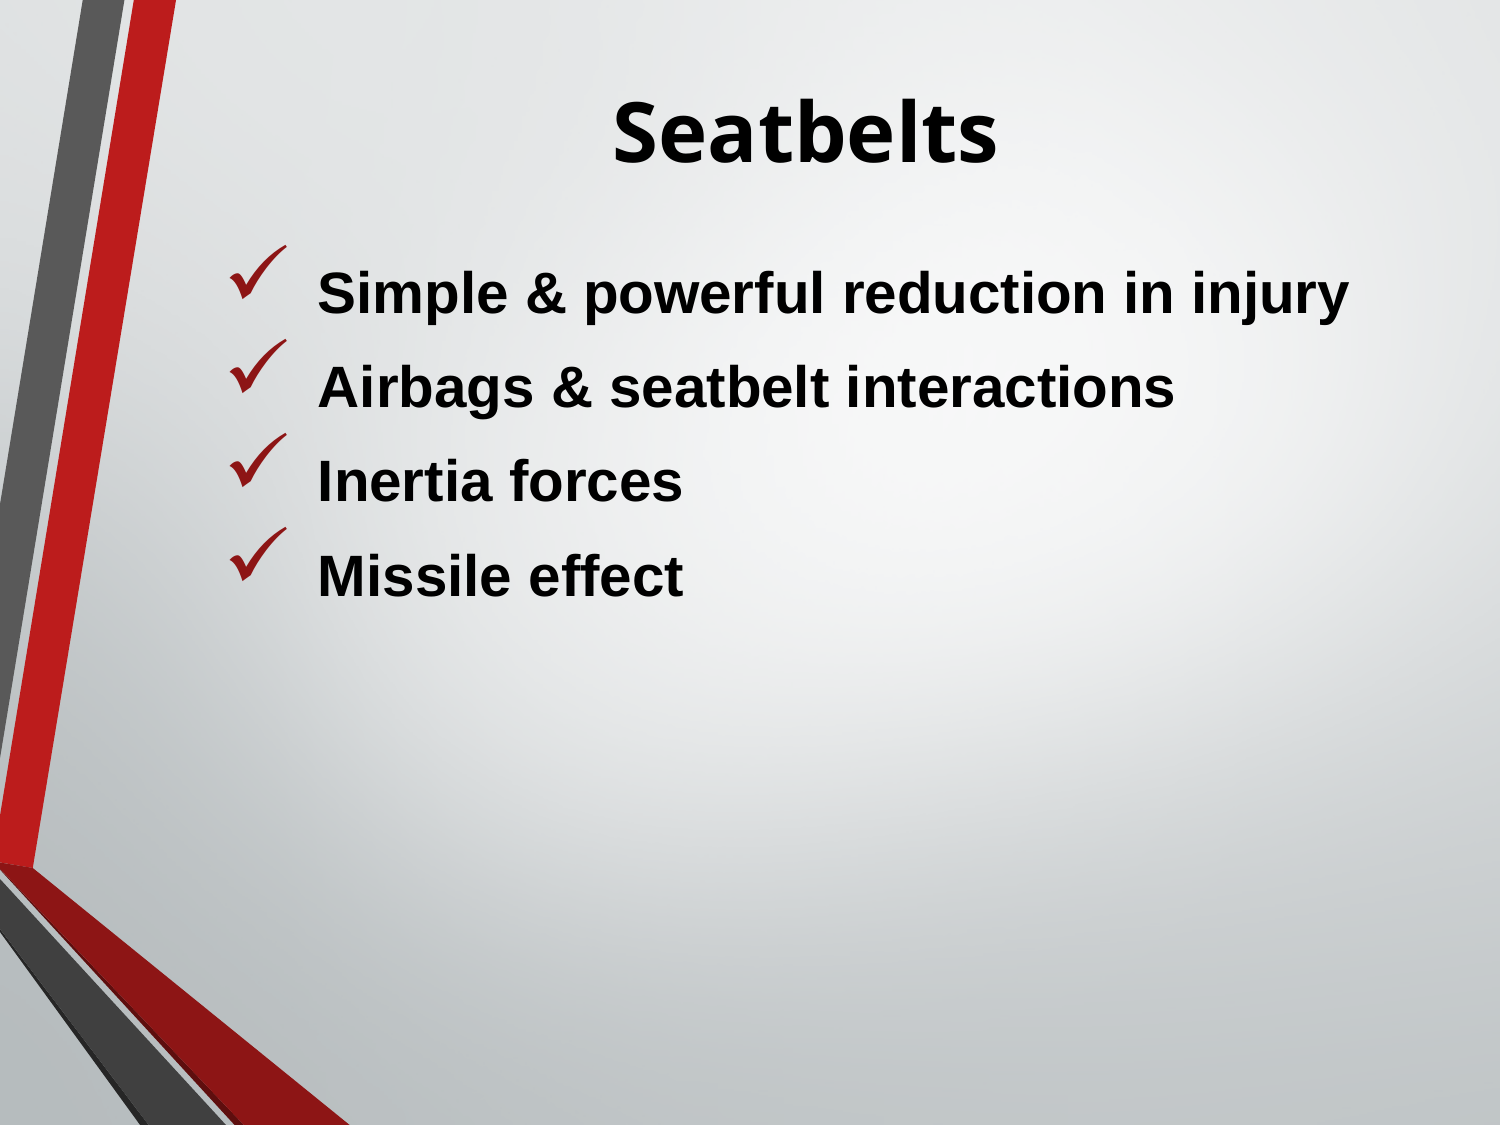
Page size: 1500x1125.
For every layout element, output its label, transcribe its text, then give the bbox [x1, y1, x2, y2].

subtitle Simple & powerful reduction in injury Airbags & seatbelt interactions Inertia forces Missile effect [149, 170, 1500, 978]
title Seatbelts [131, 86, 1482, 171]
